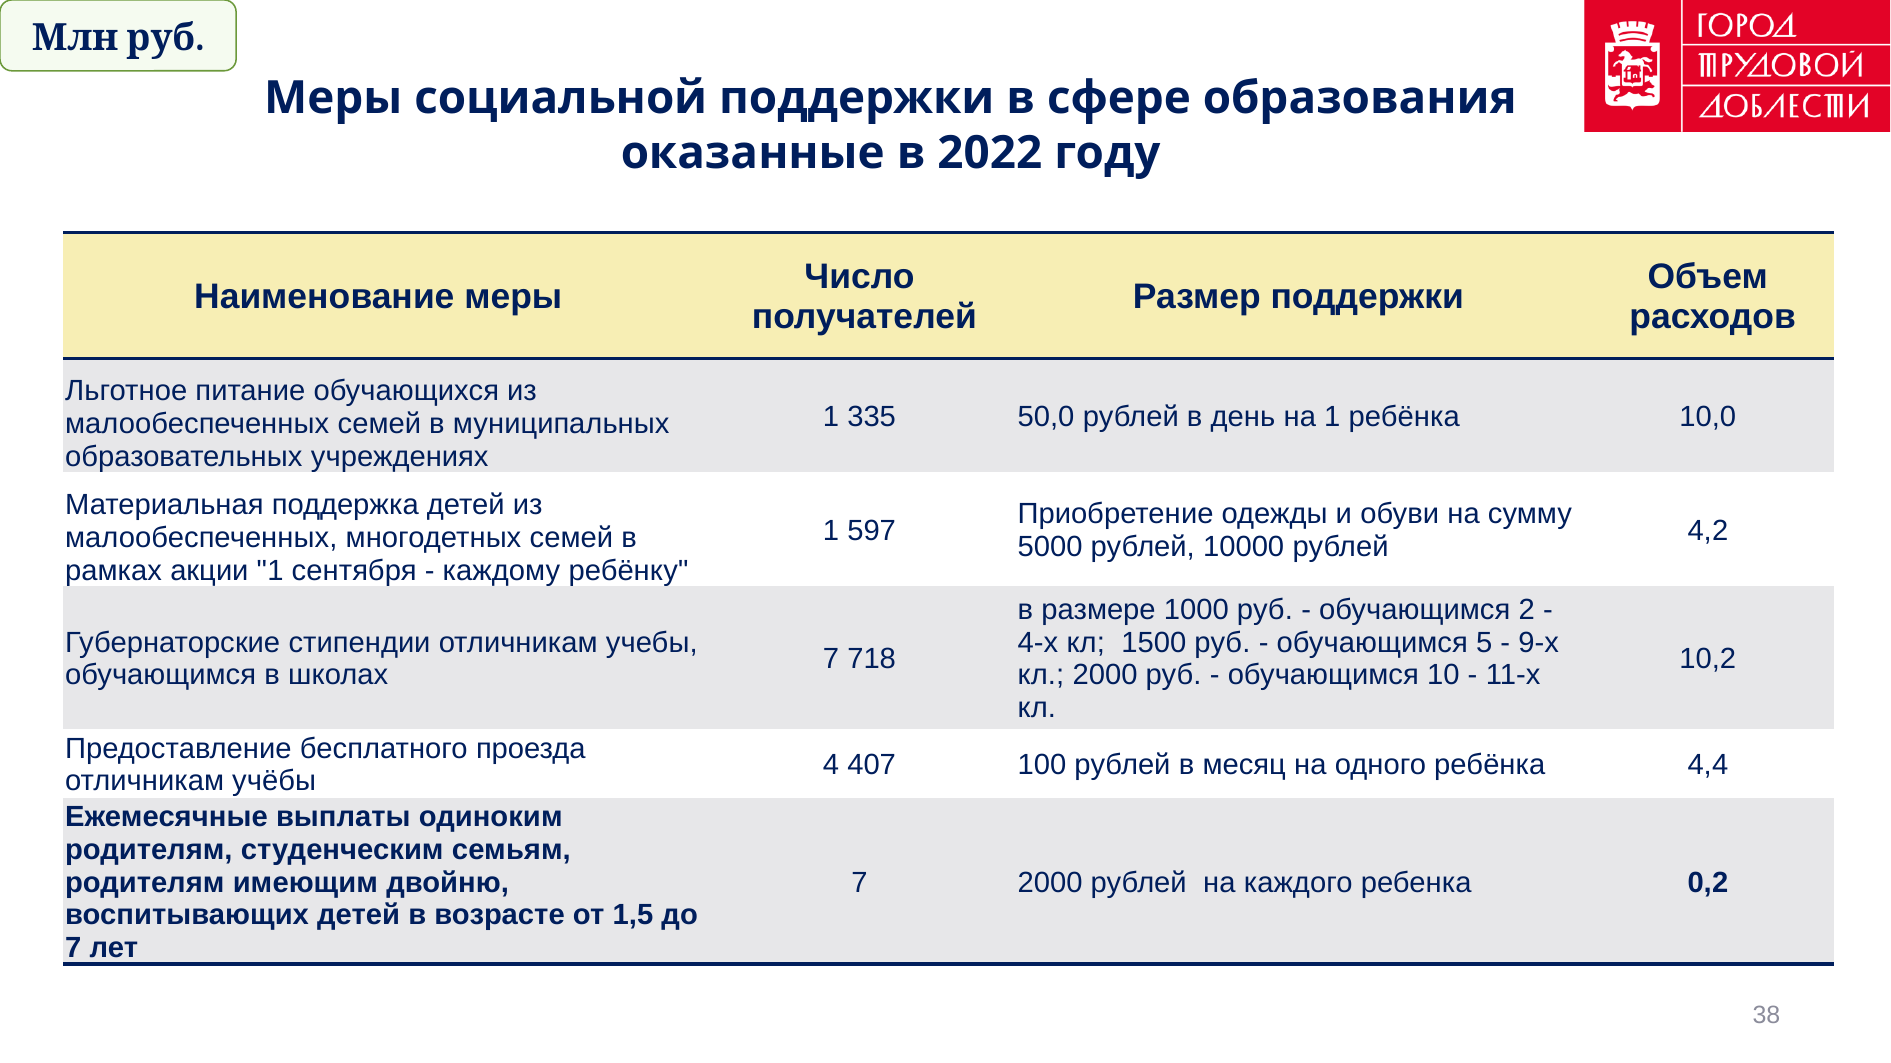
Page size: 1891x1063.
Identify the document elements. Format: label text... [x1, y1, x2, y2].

table_cell 7 718 [703, 586, 1016, 729]
table_cell 10,0 [1581, 360, 1834, 472]
table_cell 0,2 [1581, 798, 1834, 962]
table_cell Льготное питание обучающихся из малообеспеченных семей в муниципальных образовательных учреждениях [63, 360, 703, 472]
table_cell Приобретение одежды и обуви на сумму 5000 рублей, 10000 рублей [1016, 472, 1581, 586]
table_header Наименование меры [63, 234, 703, 357]
table_cell 2000 рублей на каждого ребенка [1016, 798, 1581, 962]
table_header Размер поддержки [1016, 234, 1581, 357]
table_header Объем расходов [1581, 234, 1834, 357]
title Меры социальной поддержки в сфере образования оказанные в 2022 году [75, 68, 1706, 177]
picture [1584, 0, 1891, 132]
table_cell 10,2 [1581, 586, 1834, 729]
table_cell 1 597 [703, 472, 1016, 586]
table_cell 7 [703, 798, 1016, 962]
table_cell в размере 1000 руб. - обучающимся 2 - 4-х кл; 1500 руб. - обучающимся 5 - 9-х кл.; 2000 руб. - обучающимся 10 - 11-х кл. [1016, 586, 1581, 729]
table_cell 4 407 [703, 729, 1016, 798]
text_box Млн руб. [0, 0, 240, 74]
table_cell Предоставление бесплатного проезда отличникам учёбы [63, 729, 703, 798]
table_cell Материальная поддержка детей из малообеспеченных, многодетных семей в рамках акции "1 сентября - каждому ребёнку" [63, 472, 703, 586]
slide_number 38 [1354, 985, 1796, 1042]
table_cell Губернаторские стипендии отличникам учебы, обучающимся в школах [63, 586, 703, 729]
table_cell 4,4 [1581, 729, 1834, 798]
table_cell Ежемесячные выплаты одиноким родителям, студенческим семьям, родителям имеющим двойню, воспитывающих детей в возрасте от 1,5 до 7 лет [63, 798, 703, 962]
table_cell 1 335 [703, 360, 1016, 472]
table_cell 4,2 [1581, 472, 1834, 586]
table_cell 100 рублей в месяц на одного ребёнка [1016, 729, 1581, 798]
table_cell 50,0 рублей в день на 1 ребёнка [1016, 360, 1581, 472]
table_header Число получателей [703, 234, 1016, 357]
